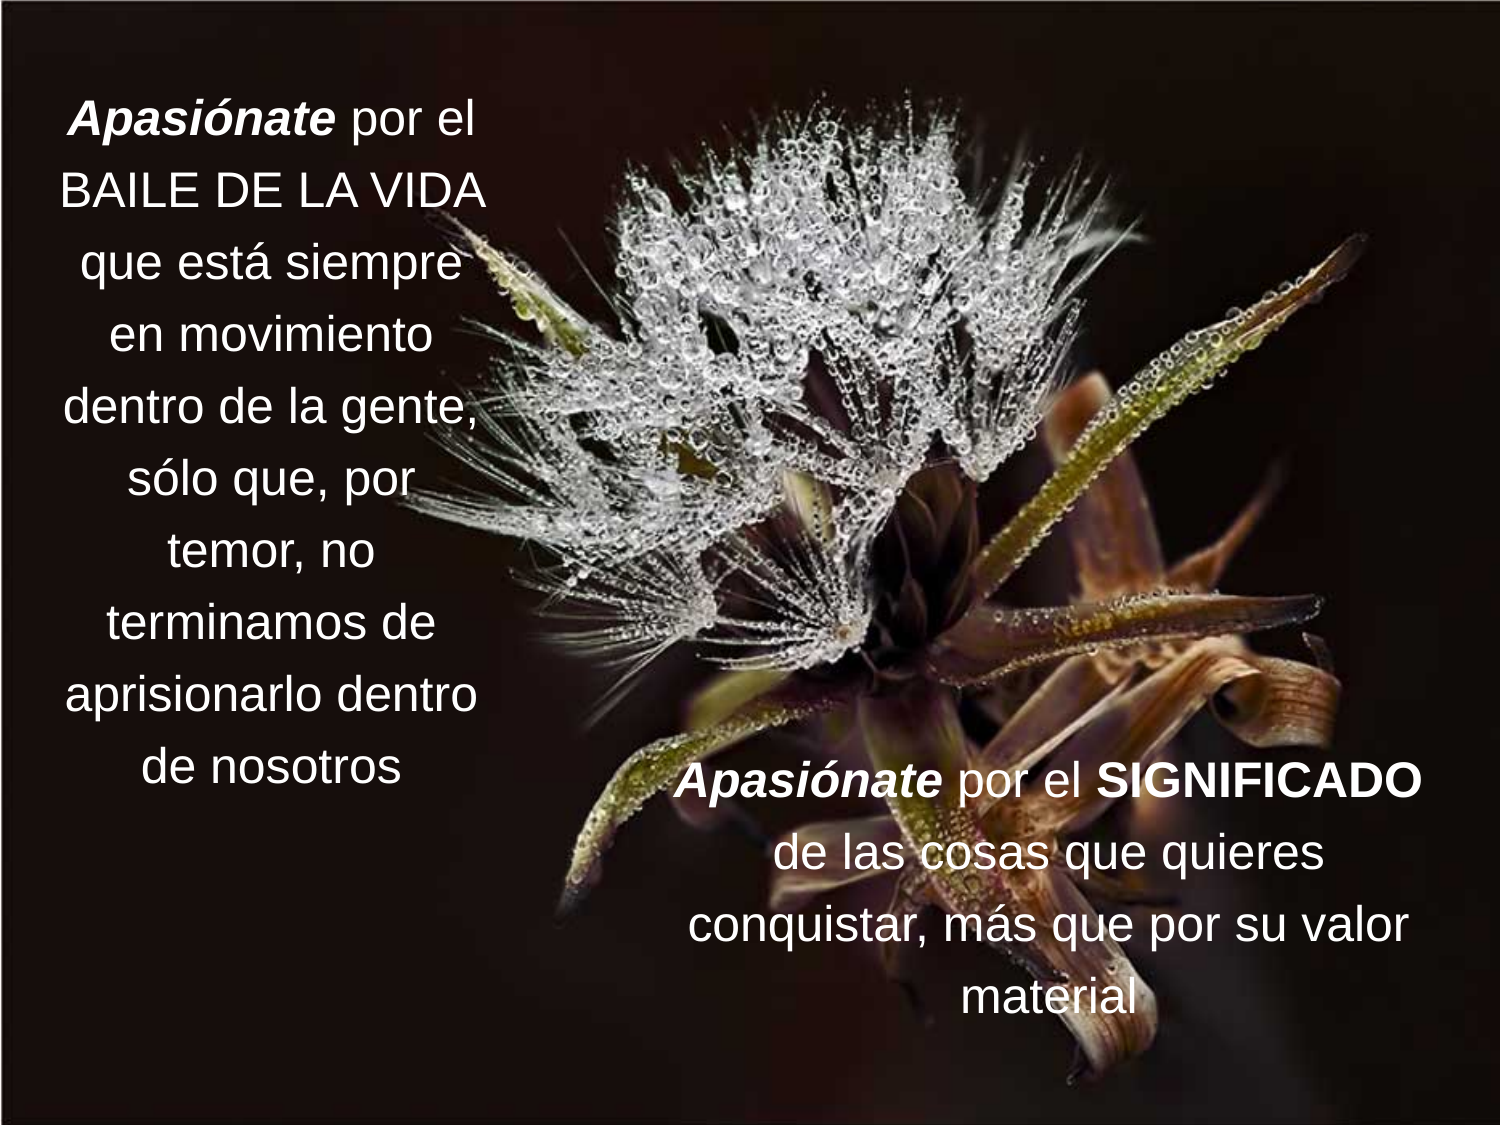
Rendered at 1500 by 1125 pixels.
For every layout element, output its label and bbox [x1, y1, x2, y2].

list [0, 0, 1500, 1125]
